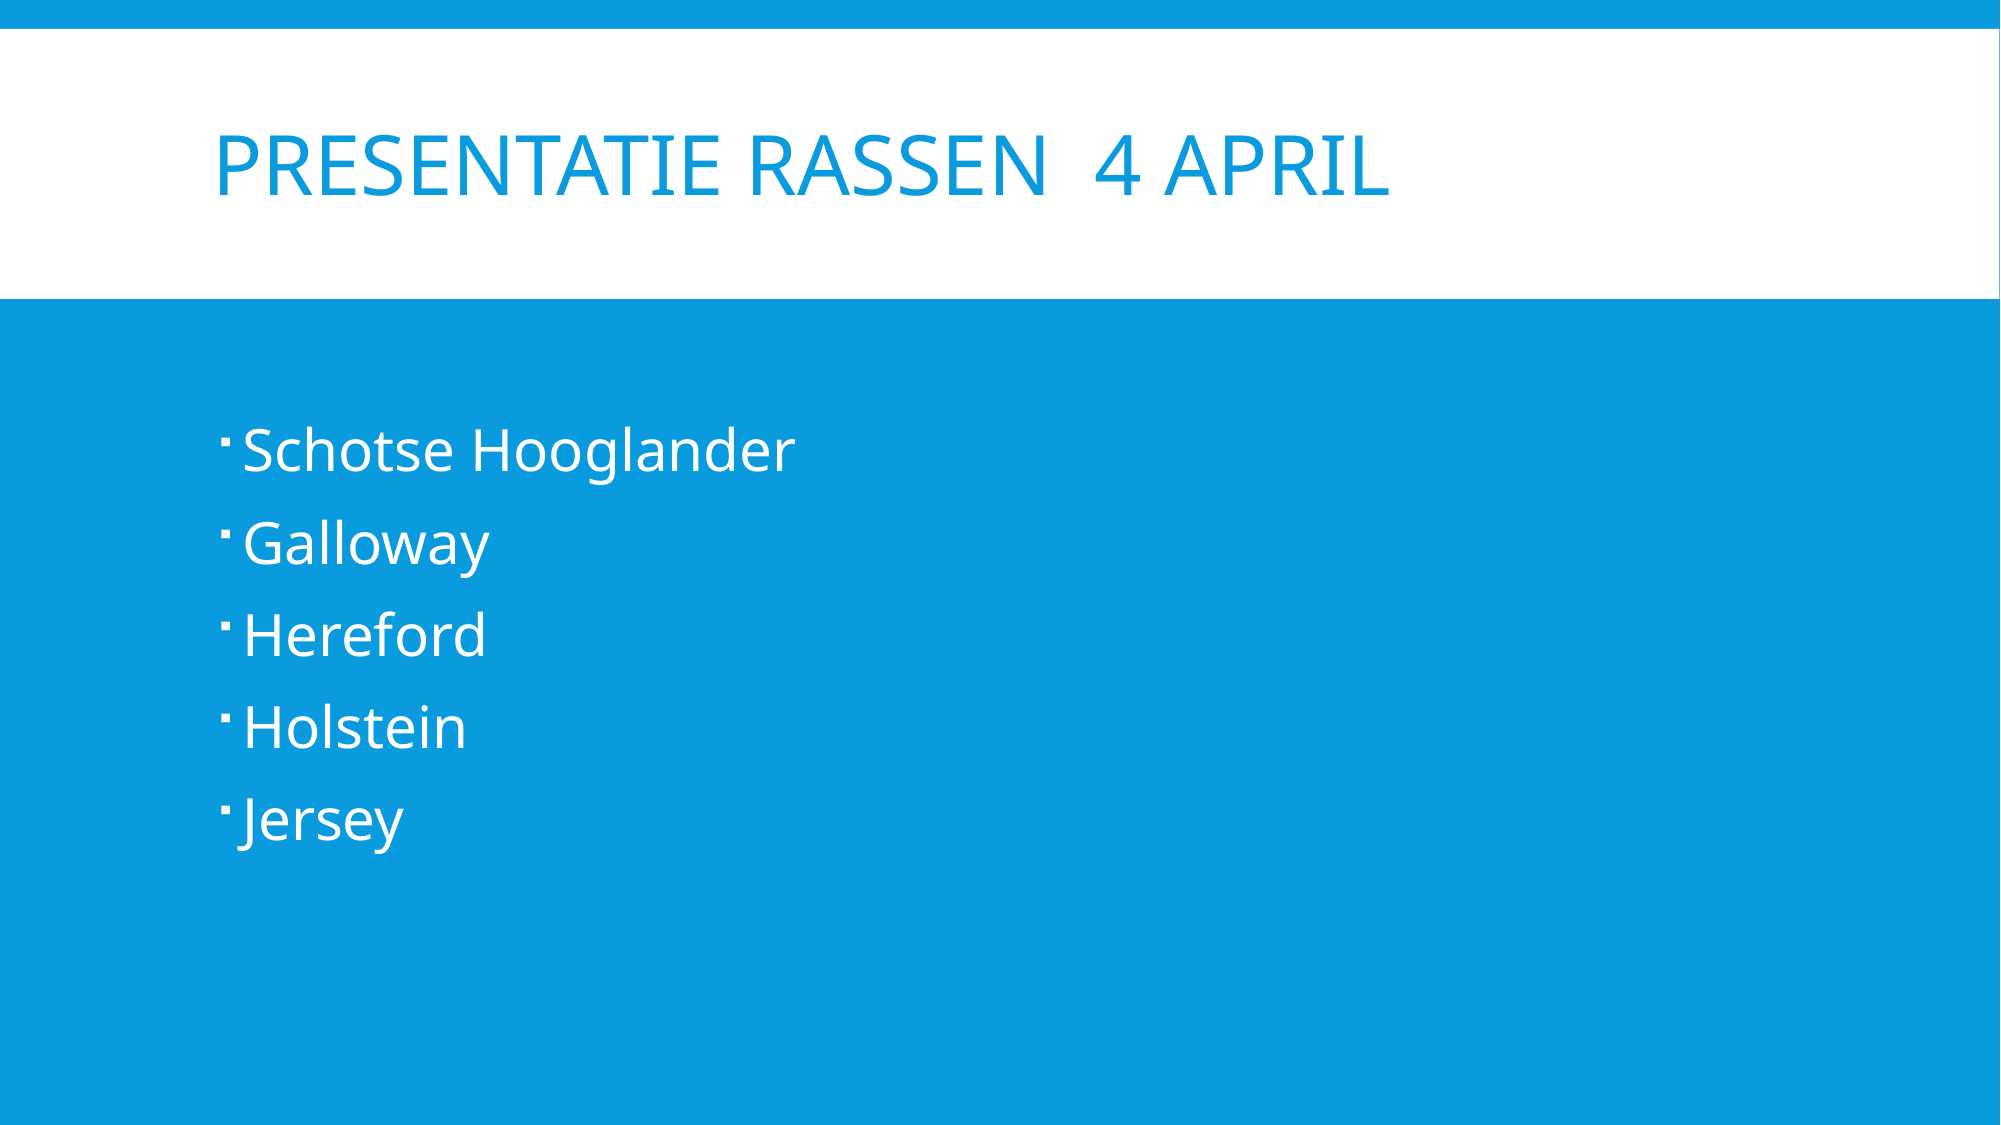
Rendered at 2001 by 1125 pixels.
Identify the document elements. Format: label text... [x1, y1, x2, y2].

title Presentatie Rassen 4 april [197, 46, 1803, 295]
list Schotse Hooglander Galloway Hereford Holstein Jersey [197, 329, 1803, 1020]
